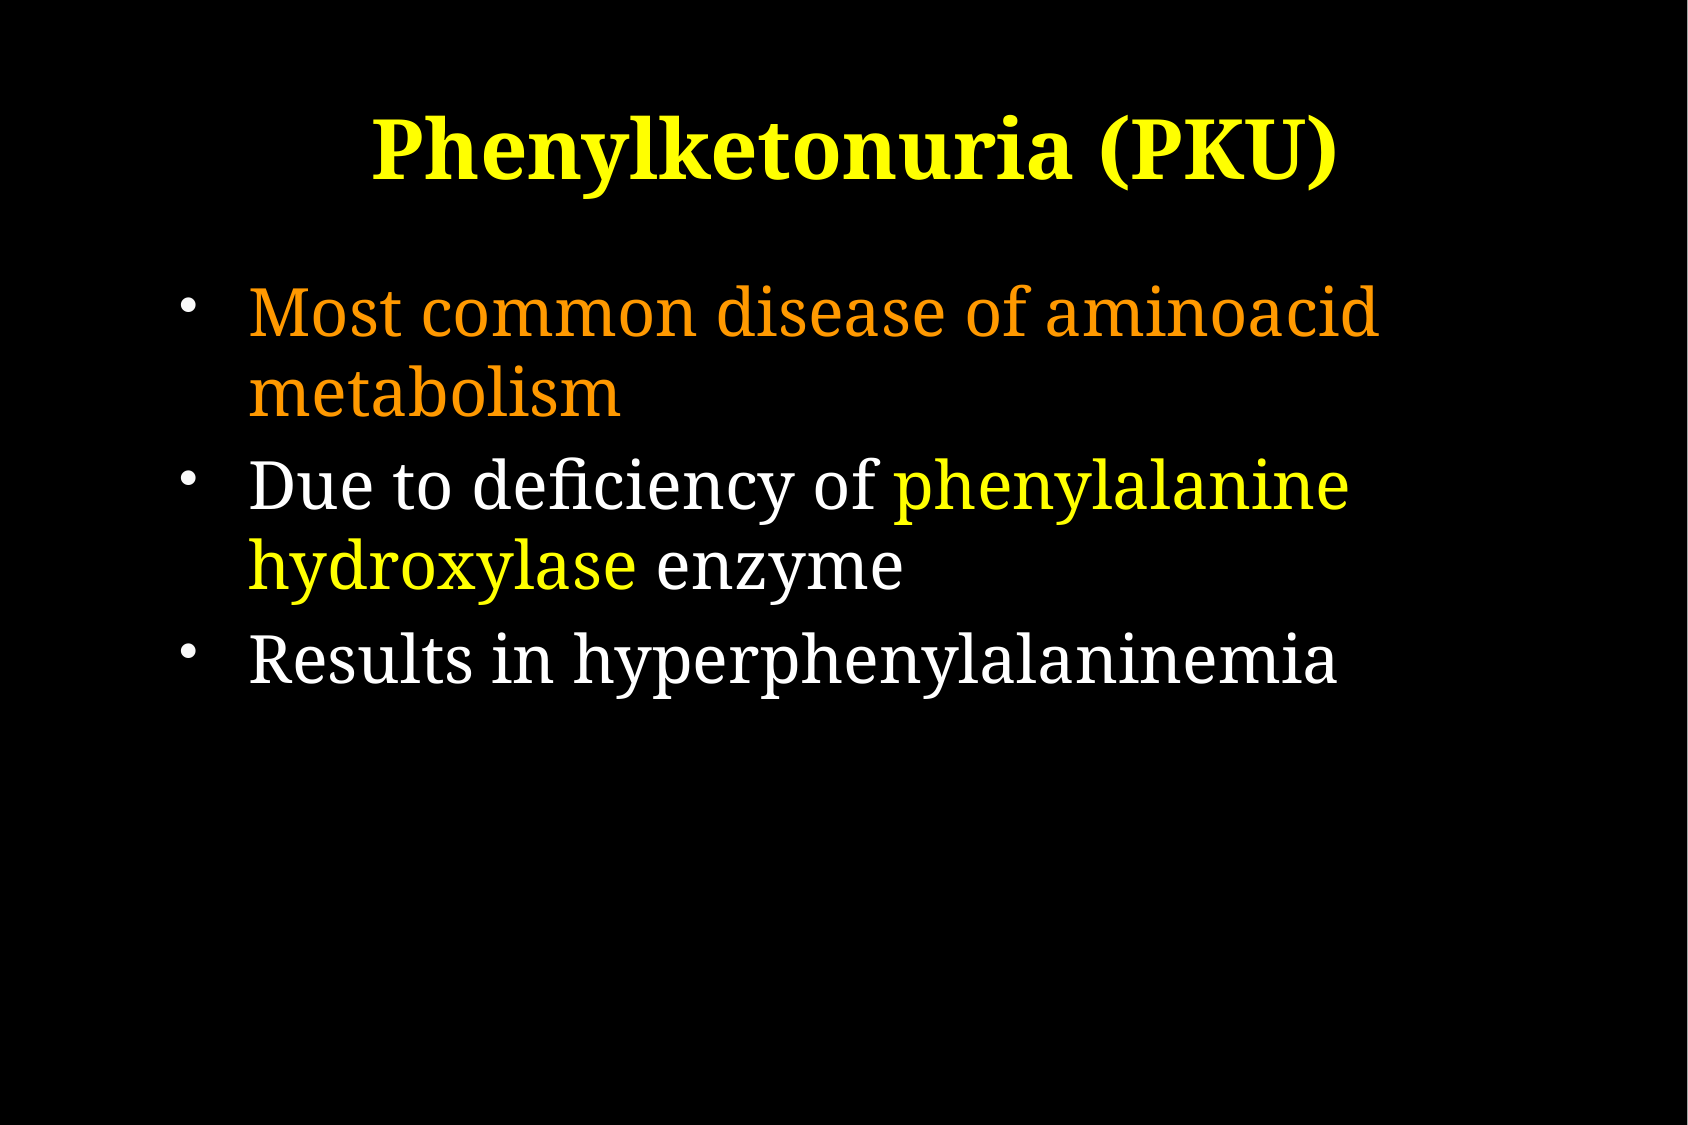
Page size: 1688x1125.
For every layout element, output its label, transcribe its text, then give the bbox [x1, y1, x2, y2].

list Most common disease of aminoacid metabolism Due to deficiency of phenylalanine hydroxylase enzyme Results in hyperphenylalaninemia [143, 262, 1575, 950]
title Phenylketonuria (PKU) [181, 87, 1532, 205]
